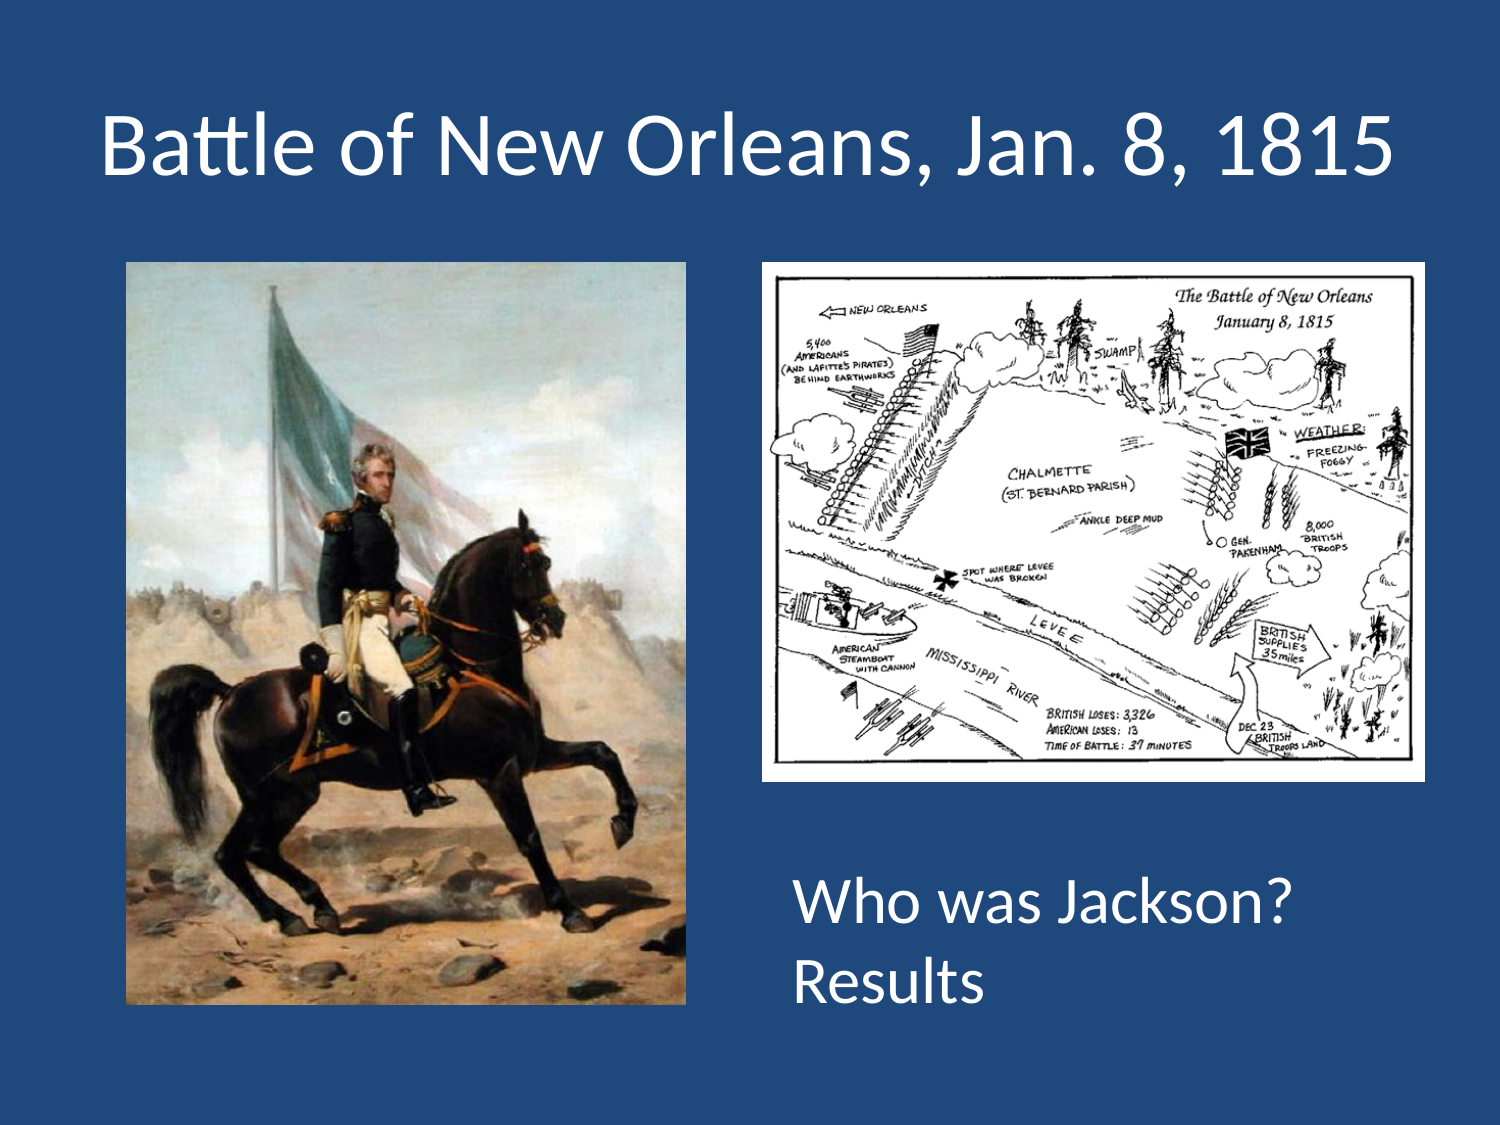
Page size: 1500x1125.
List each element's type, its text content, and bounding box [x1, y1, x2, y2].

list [762, 262, 1426, 782]
text_box Who was Jackson? Results [777, 849, 1311, 1025]
title Battle of New Orleans, Jan. 8, 1815 [75, 45, 1425, 233]
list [126, 262, 687, 1006]
